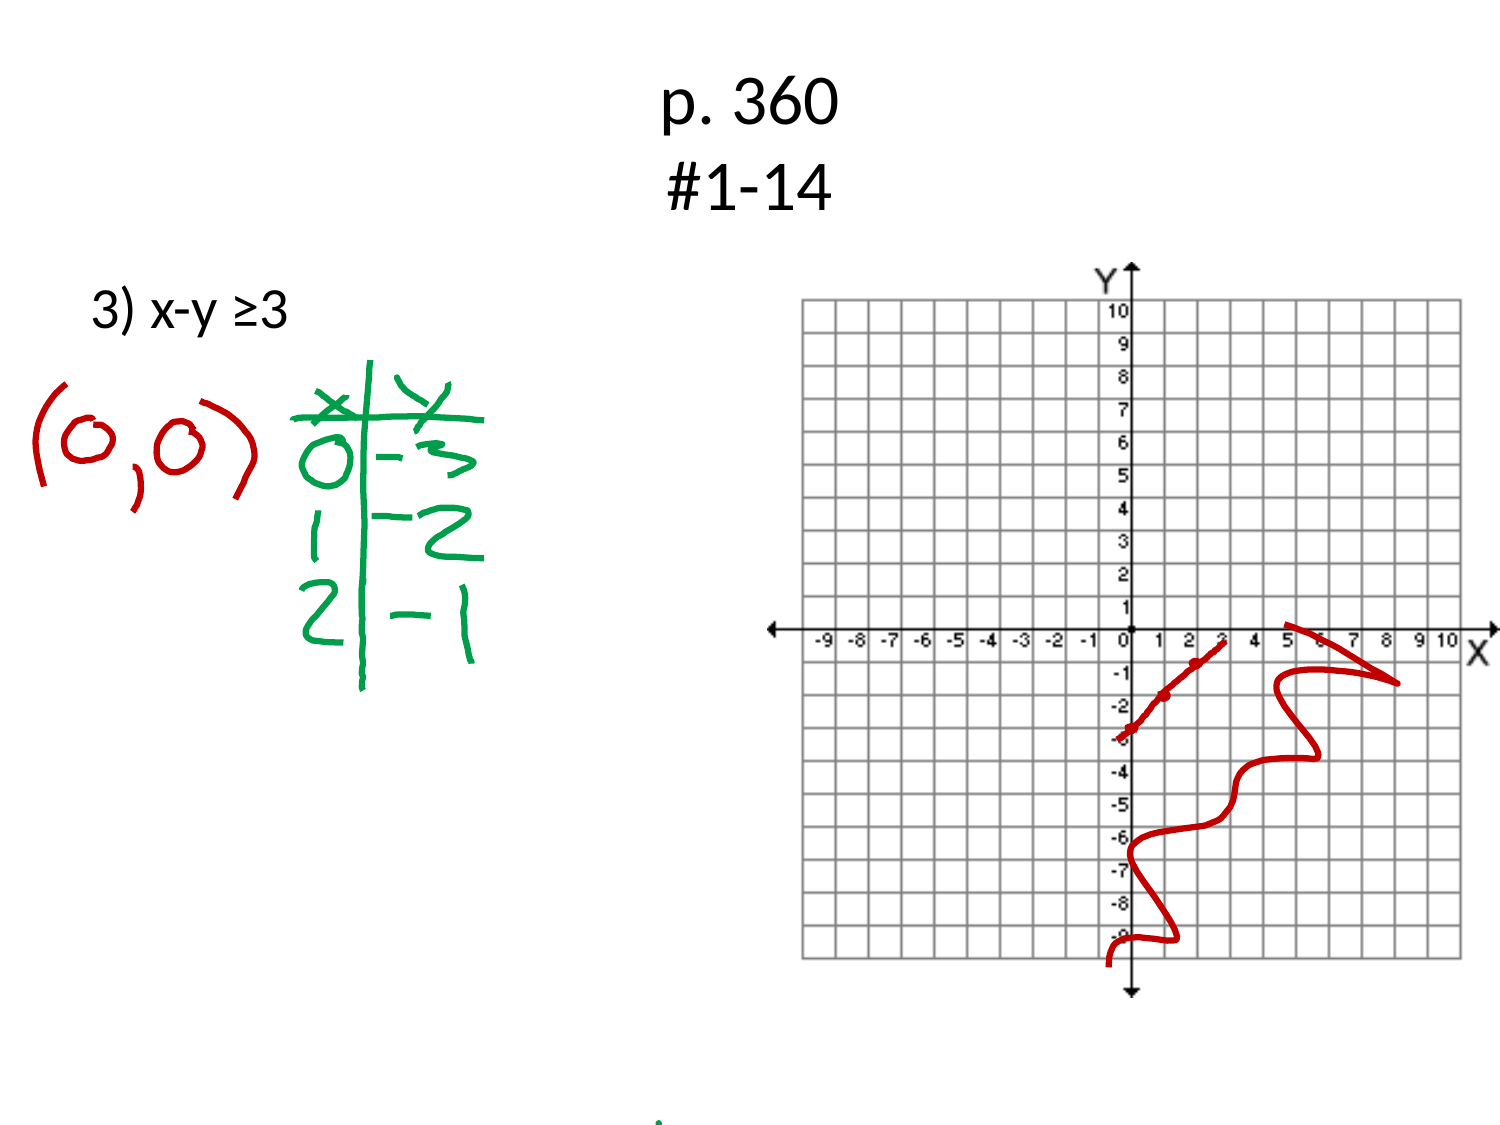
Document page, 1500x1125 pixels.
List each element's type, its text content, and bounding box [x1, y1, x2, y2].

text_box [425, 415, 485, 422]
text_box [361, 421, 369, 583]
text_box [199, 400, 256, 500]
text_box [292, 416, 318, 421]
text_box [300, 581, 344, 644]
text_box [336, 405, 358, 420]
list 3) x-y ≥3 [75, 262, 738, 1005]
text_box [155, 420, 204, 474]
text_box [375, 456, 403, 460]
text_box [461, 584, 473, 664]
text_box [413, 382, 450, 433]
text_box [319, 415, 424, 421]
text_box [364, 359, 372, 416]
text_box [416, 442, 475, 477]
text_box [315, 390, 335, 405]
title p. 360 #1-14 [75, 45, 1425, 233]
text_box [417, 506, 485, 560]
text_box [390, 613, 431, 617]
text_box [396, 376, 429, 406]
text_box [300, 436, 352, 488]
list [767, 262, 1500, 998]
text_box [371, 515, 413, 519]
text_box [63, 416, 114, 462]
text_box [131, 466, 142, 513]
text_box [313, 510, 319, 562]
text_box [34, 383, 67, 487]
text_box [312, 395, 348, 426]
